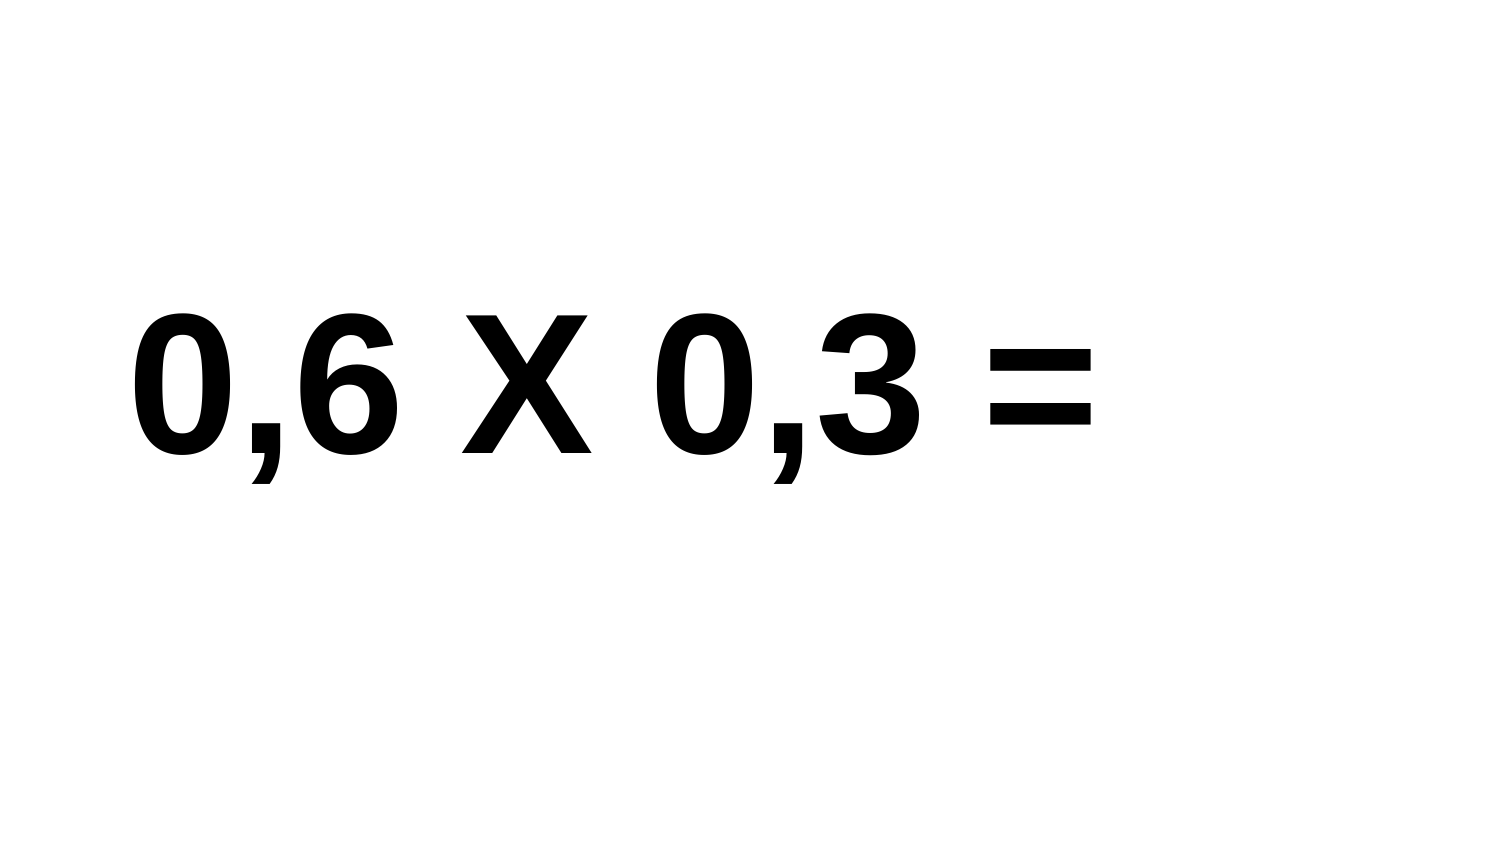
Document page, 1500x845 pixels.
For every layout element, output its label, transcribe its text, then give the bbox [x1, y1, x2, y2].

text_box 0,6 X 0,3 = [112, 317, 1388, 509]
